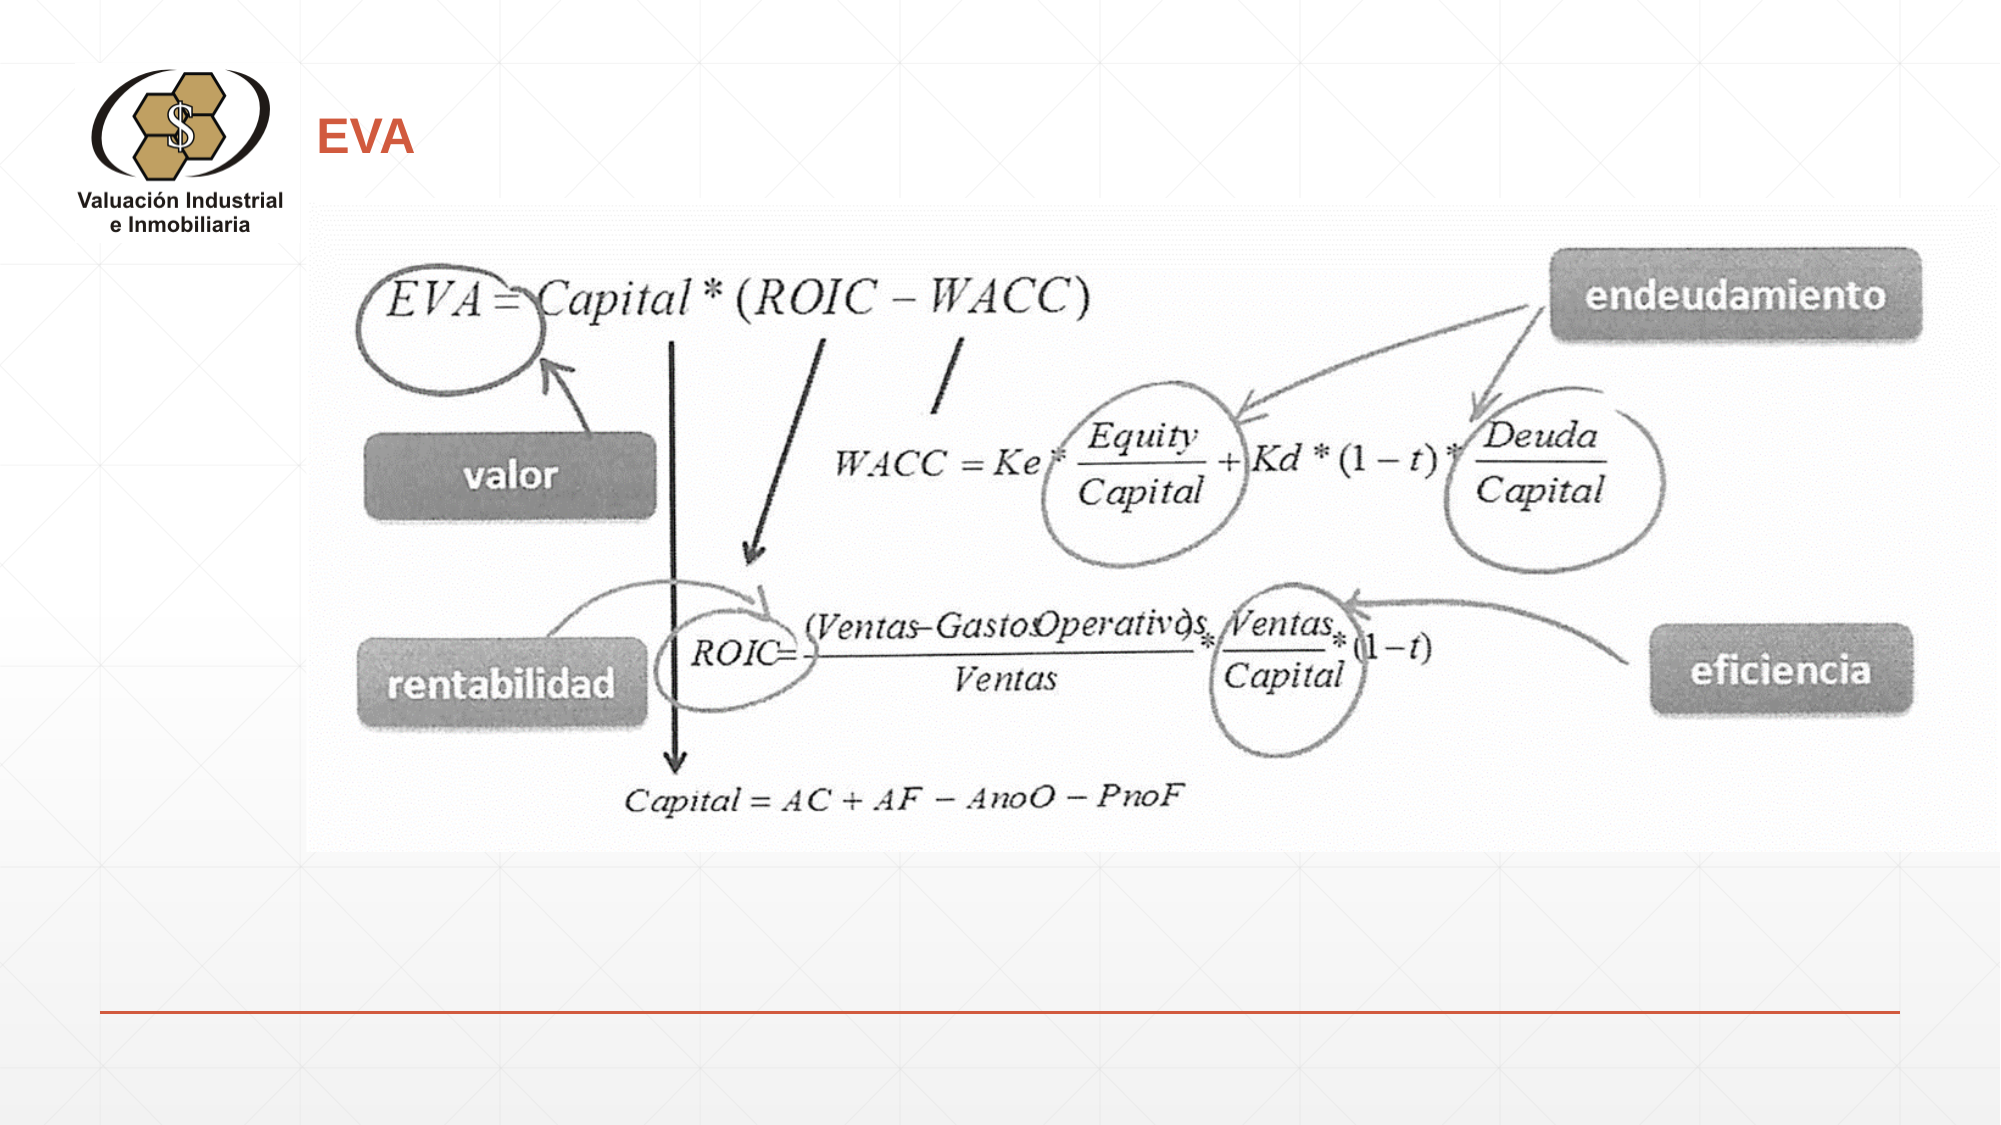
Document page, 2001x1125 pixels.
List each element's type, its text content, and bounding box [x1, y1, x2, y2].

title EVA [301, 82, 1788, 172]
picture [306, 198, 2000, 852]
picture [74, 63, 300, 243]
